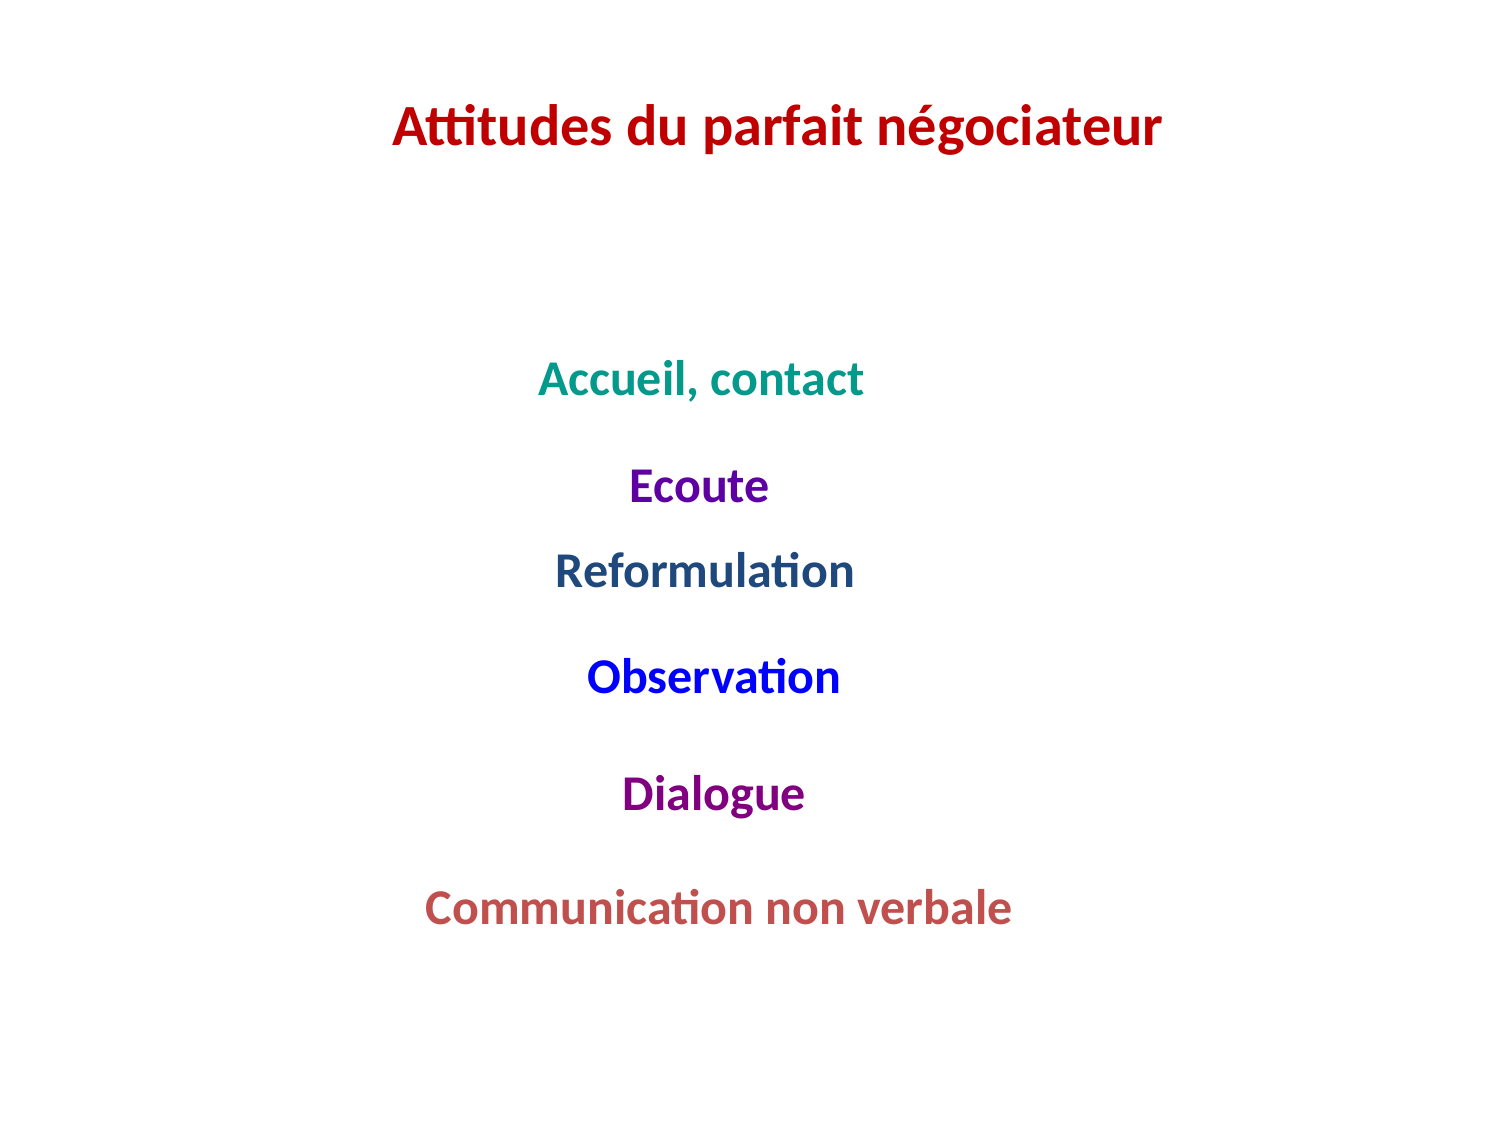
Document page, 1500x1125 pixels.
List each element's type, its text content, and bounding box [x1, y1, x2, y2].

text_box Dialogue [572, 667, 857, 828]
text_box Observation [513, 550, 916, 711]
text_box Ecoute Reformulation [540, 445, 870, 550]
text_box Attitudes du parfait négociateur [210, 93, 1345, 165]
text_box Accueil, contact [234, 252, 1169, 413]
text_box Communication non verbale [328, 867, 1111, 942]
